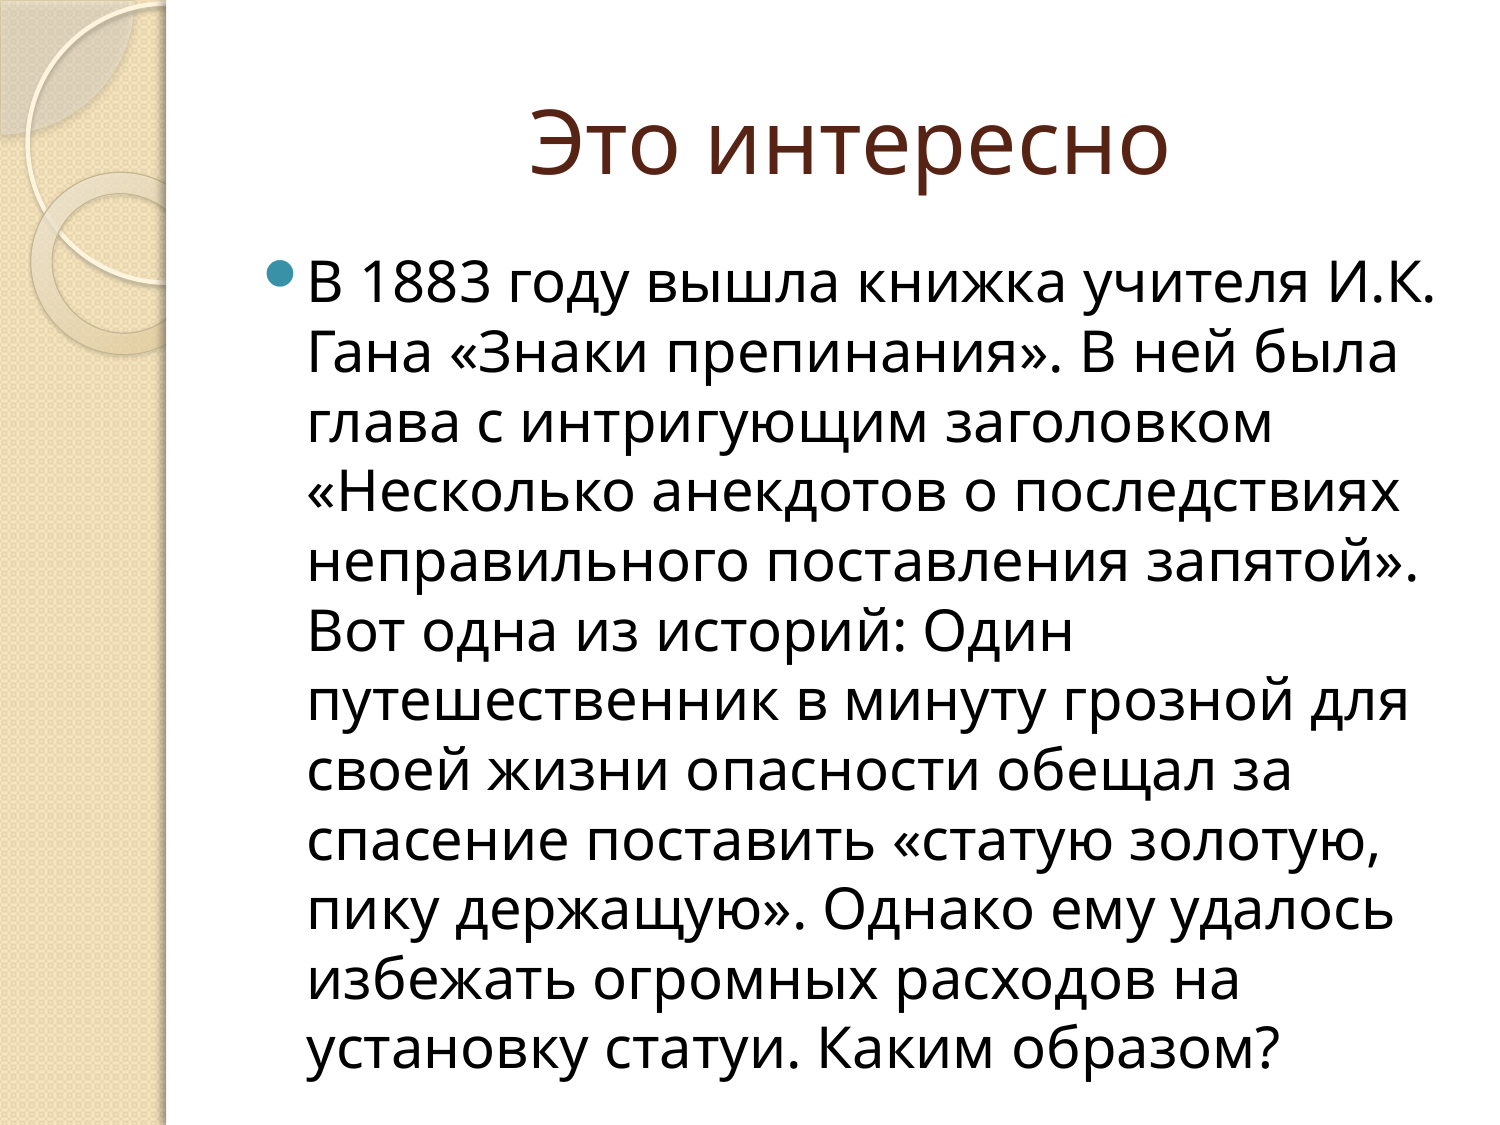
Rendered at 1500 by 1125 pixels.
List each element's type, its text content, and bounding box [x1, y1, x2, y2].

title Это интересно [235, 45, 1466, 233]
list В 1883 году вышла книжка учителя И.К. Гана «Знаки препинания». В ней была глава с интригующим заголовком «Несколько анекдотов о последствиях неправильного поставления запятой». Вот одна из историй: Один путешественник в минуту грозной для своей жизни опасности обещал за спасение поставить «статую золотую, пику держащую». Однако ему удалось избежать огромных расходов на установку статуи. Каким образом? [235, 237, 1466, 1106]
